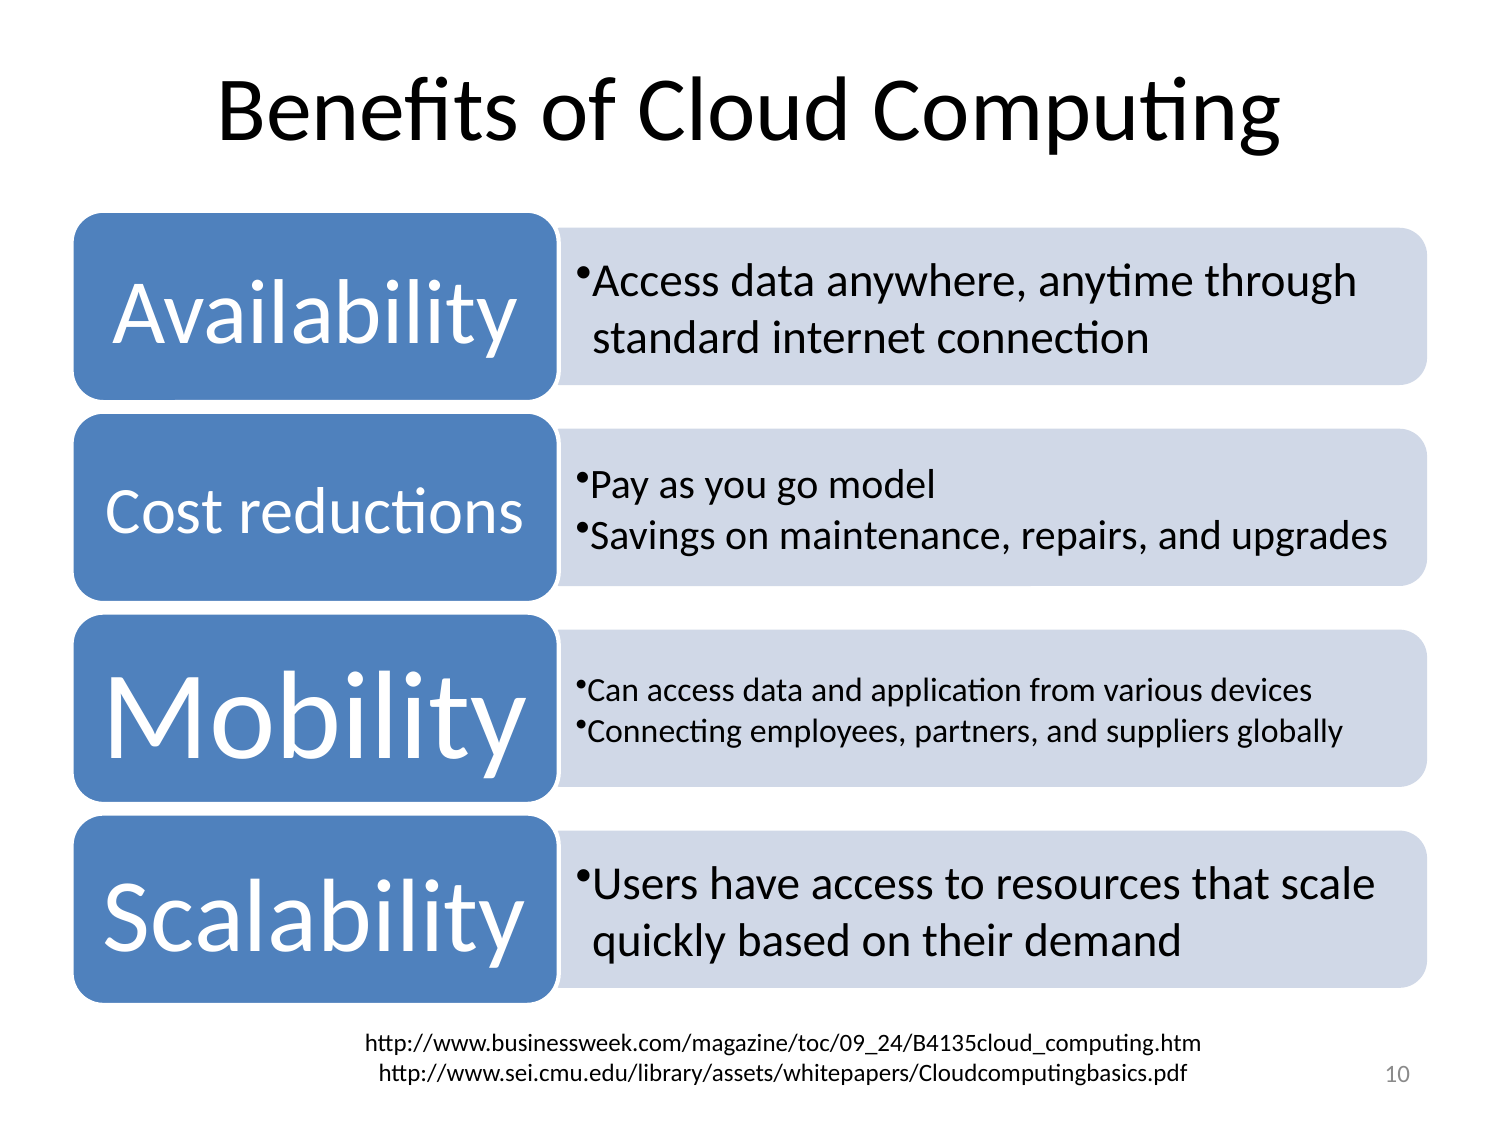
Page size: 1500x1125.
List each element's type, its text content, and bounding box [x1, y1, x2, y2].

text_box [71, 210, 1426, 1006]
slide_number 10 [1074, 1042, 1425, 1103]
title Benefits of Cloud Computing [75, 32, 1425, 174]
text_box http://www.businessweek.com/magazine/toc/09_24/B4135cloud_computing.htm http://www.sei.cmu.edu/library/assets/whitepapers/Cloudcomputingbasics.pdf [71, 1018, 1497, 1124]
